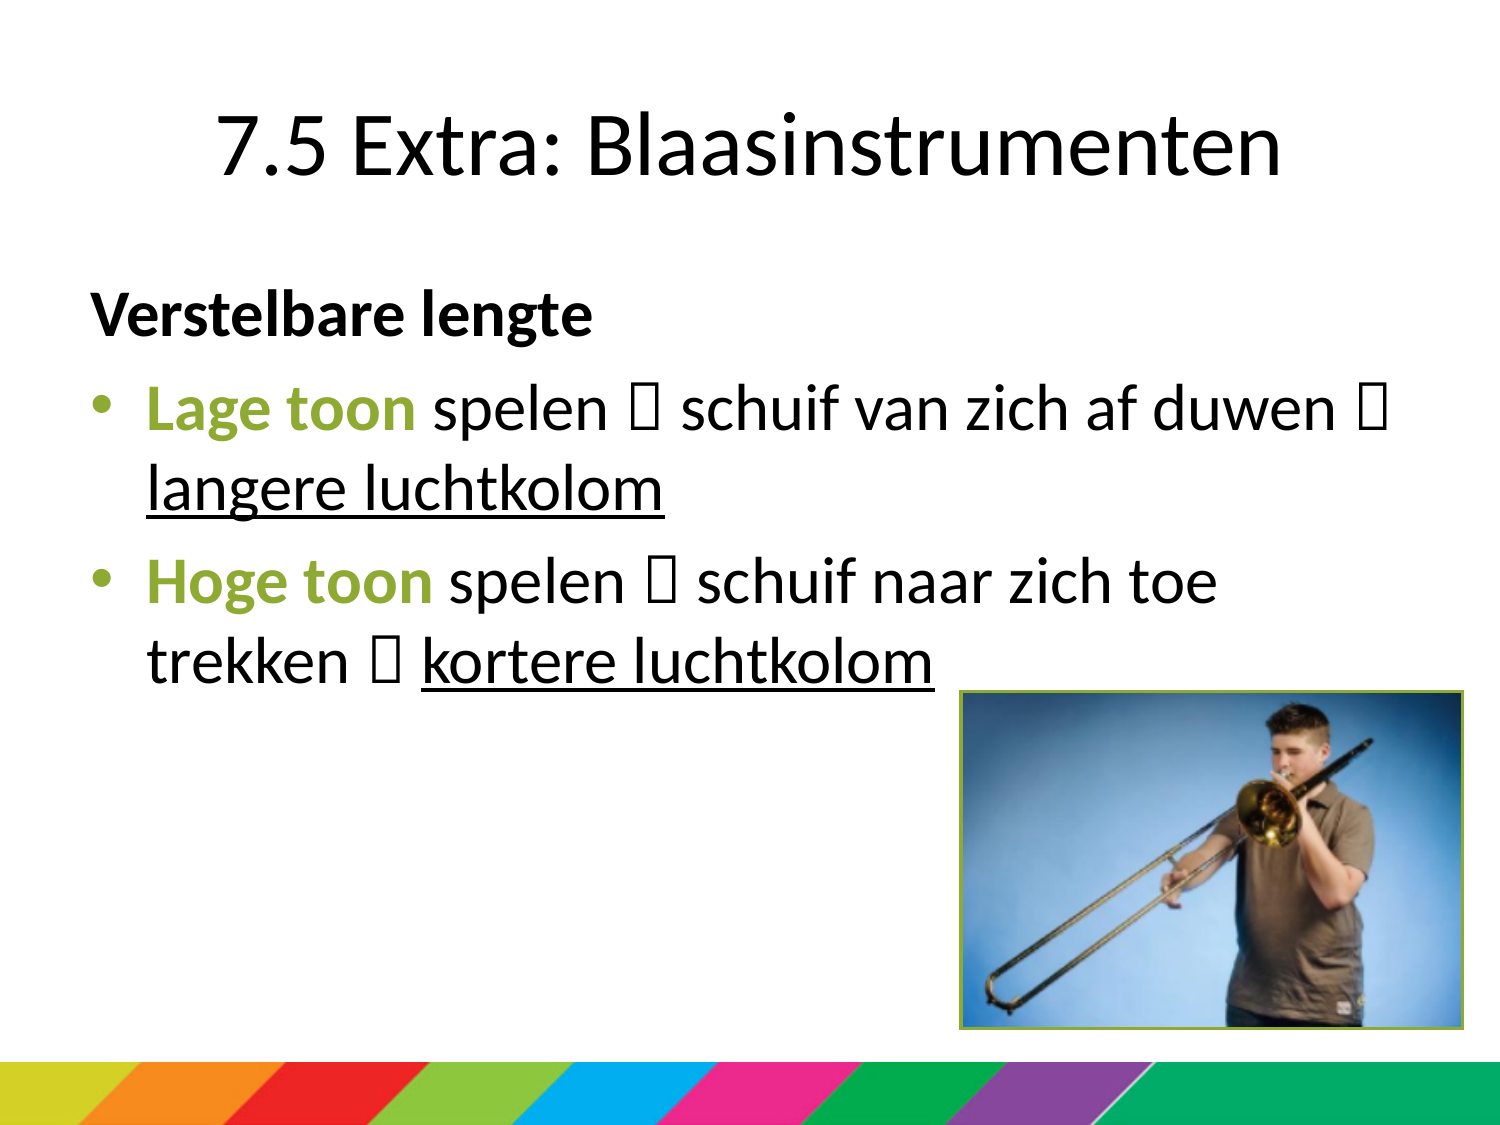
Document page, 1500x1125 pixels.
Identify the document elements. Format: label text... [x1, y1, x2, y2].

title 7.5 Extra: Blaasinstrumenten [75, 45, 1425, 233]
list Verstelbare lengte Lage toon spelen  schuif van zich af duwen  langere luchtkolom Hoge toon spelen  schuif naar zich toe trekken  kortere luchtkolom [75, 262, 1425, 1005]
picture [656, 1062, 1500, 1125]
picture [0, 1062, 574, 1125]
picture [962, 692, 1462, 1027]
